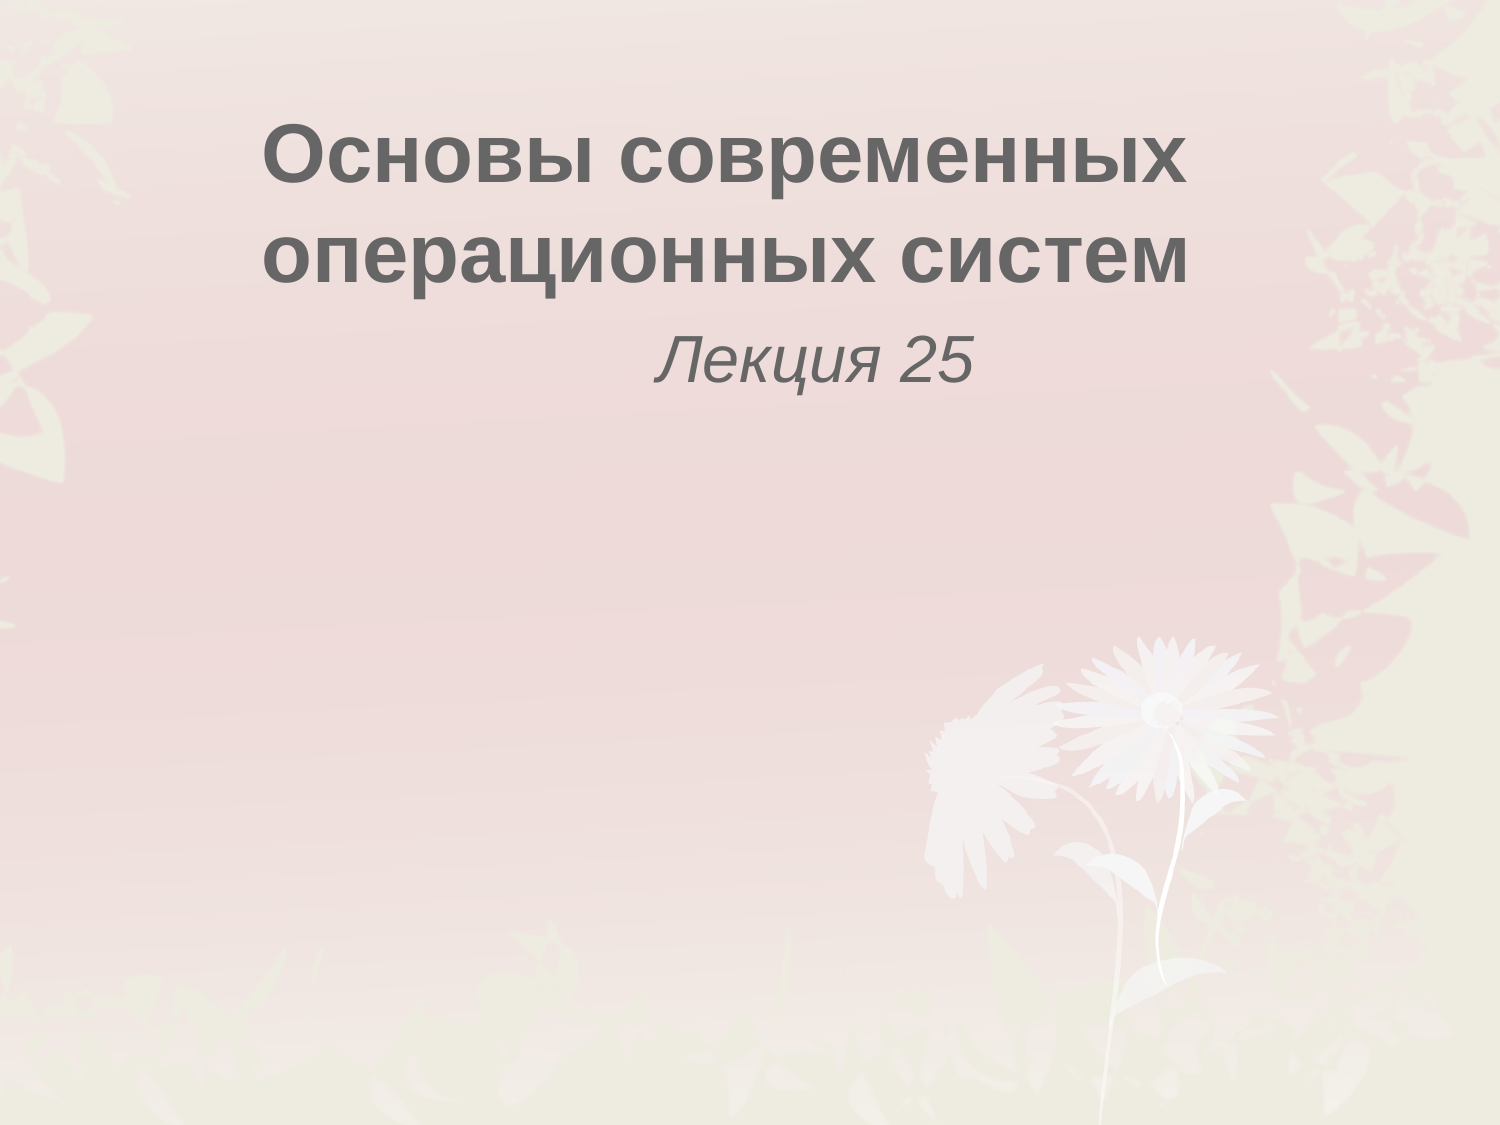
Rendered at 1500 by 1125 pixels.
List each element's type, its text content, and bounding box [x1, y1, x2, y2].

picture [0, 0, 1500, 1125]
title Основы современных операционных систем Лекция 25 [37, 54, 1500, 445]
